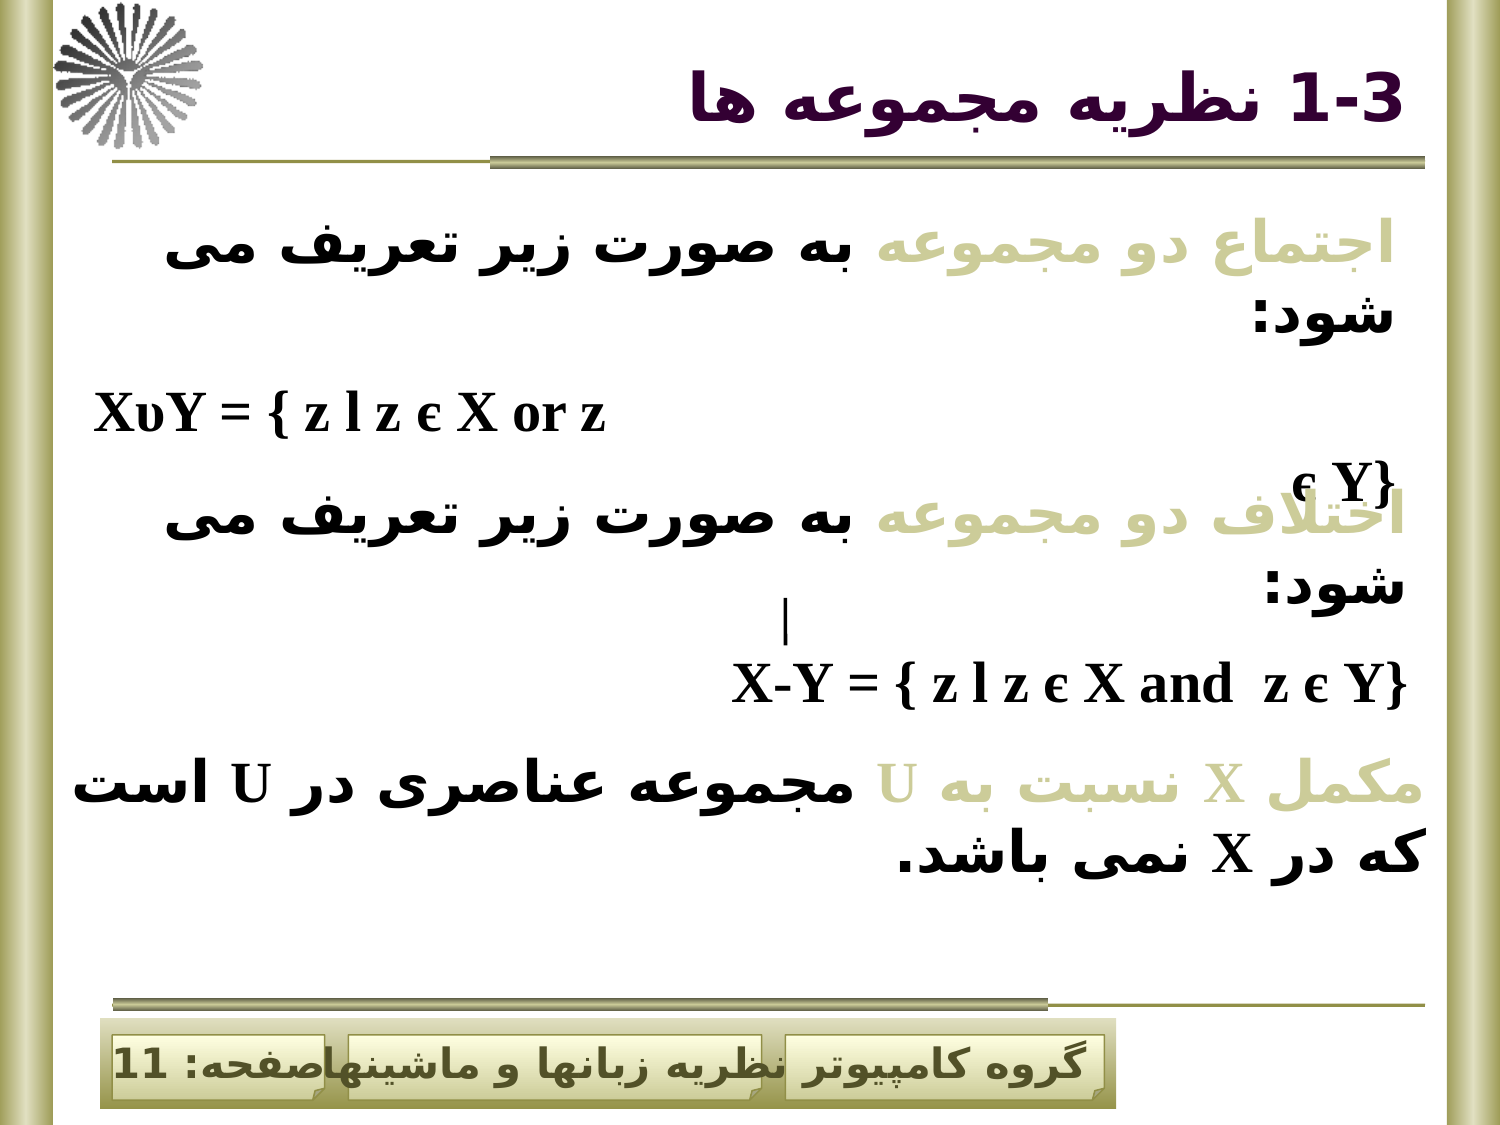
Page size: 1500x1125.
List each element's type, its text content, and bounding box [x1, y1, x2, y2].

title 1-3 نظریه مجموعه ها [147, 42, 1423, 147]
text_box اختلاف دو مجموعه به صورت زیر تعریف می شود: X-Y = { z l z є X and z є Y} [76, 467, 1424, 737]
text_box اجتماع دو مجموعه به صورت زیر تعریف می شود: XυY = { z l z є X or z є Y} [76, 196, 1412, 467]
text_box مکمل X نسبت به U مجموعه عناصری در U است که در X نمی باشد. [17, 737, 1441, 892]
